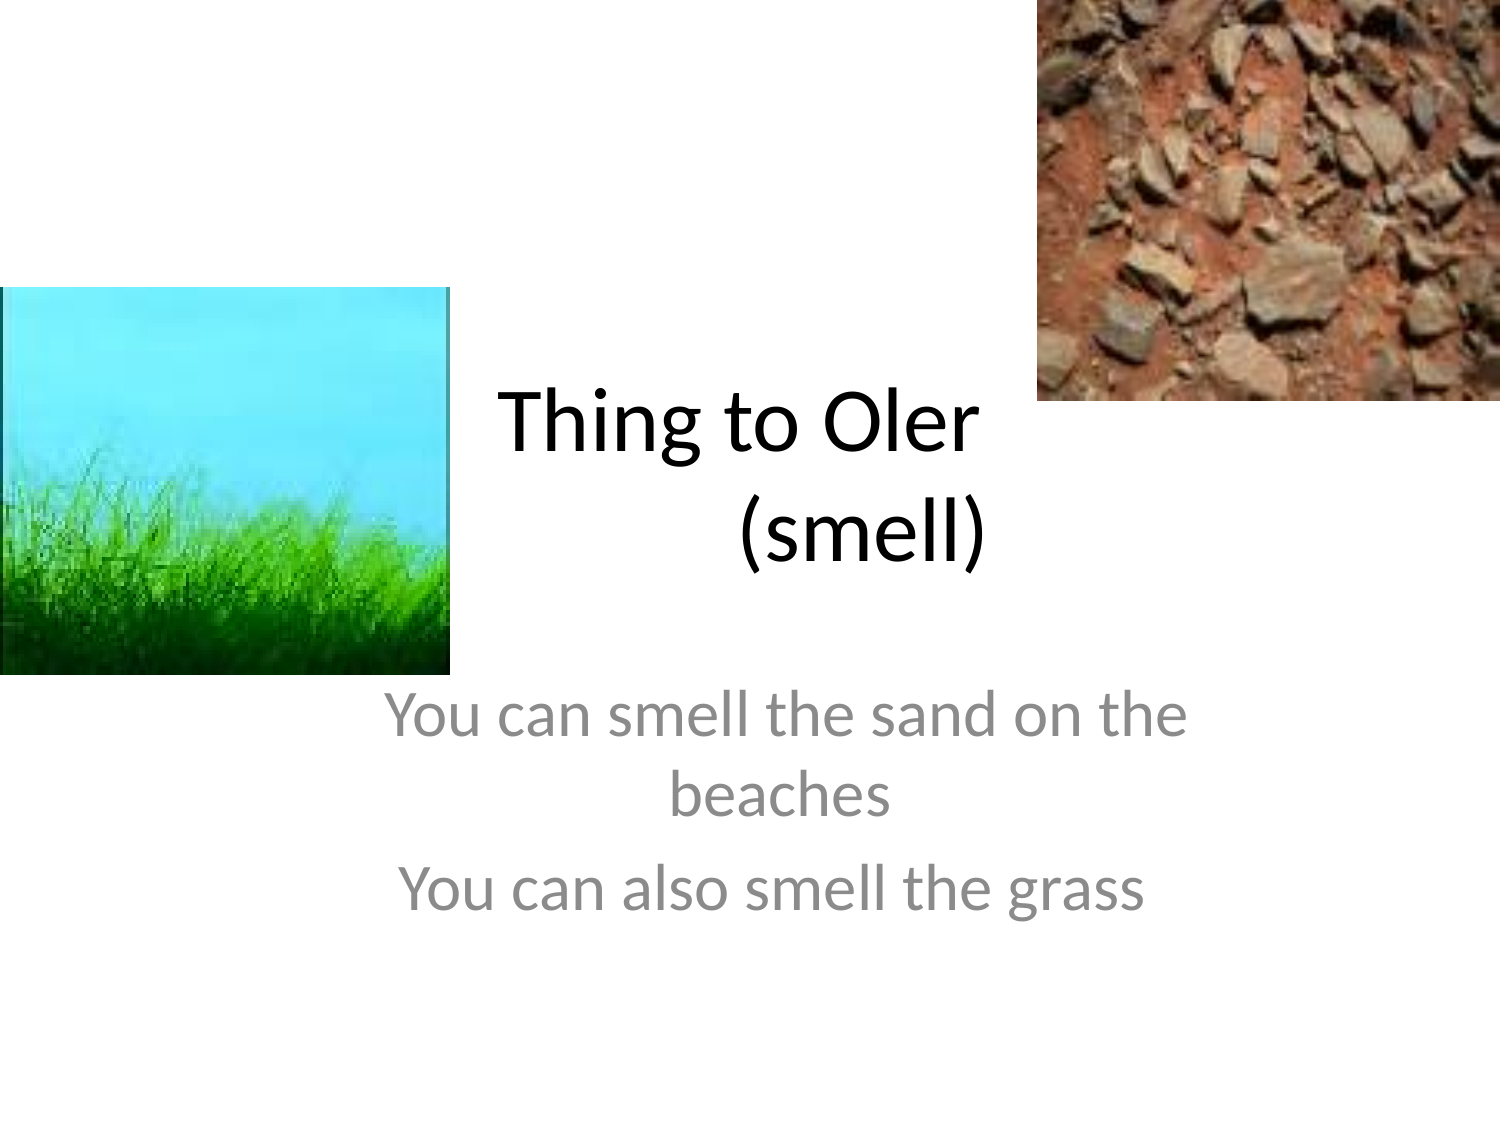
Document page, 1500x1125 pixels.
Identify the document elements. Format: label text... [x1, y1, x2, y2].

subtitle You can smell the sand on the beaches You can also smell the grass [262, 662, 1313, 950]
picture [0, 287, 451, 676]
title Thing to Oler (smell) [454, 349, 1388, 591]
picture [1037, 0, 1500, 402]
